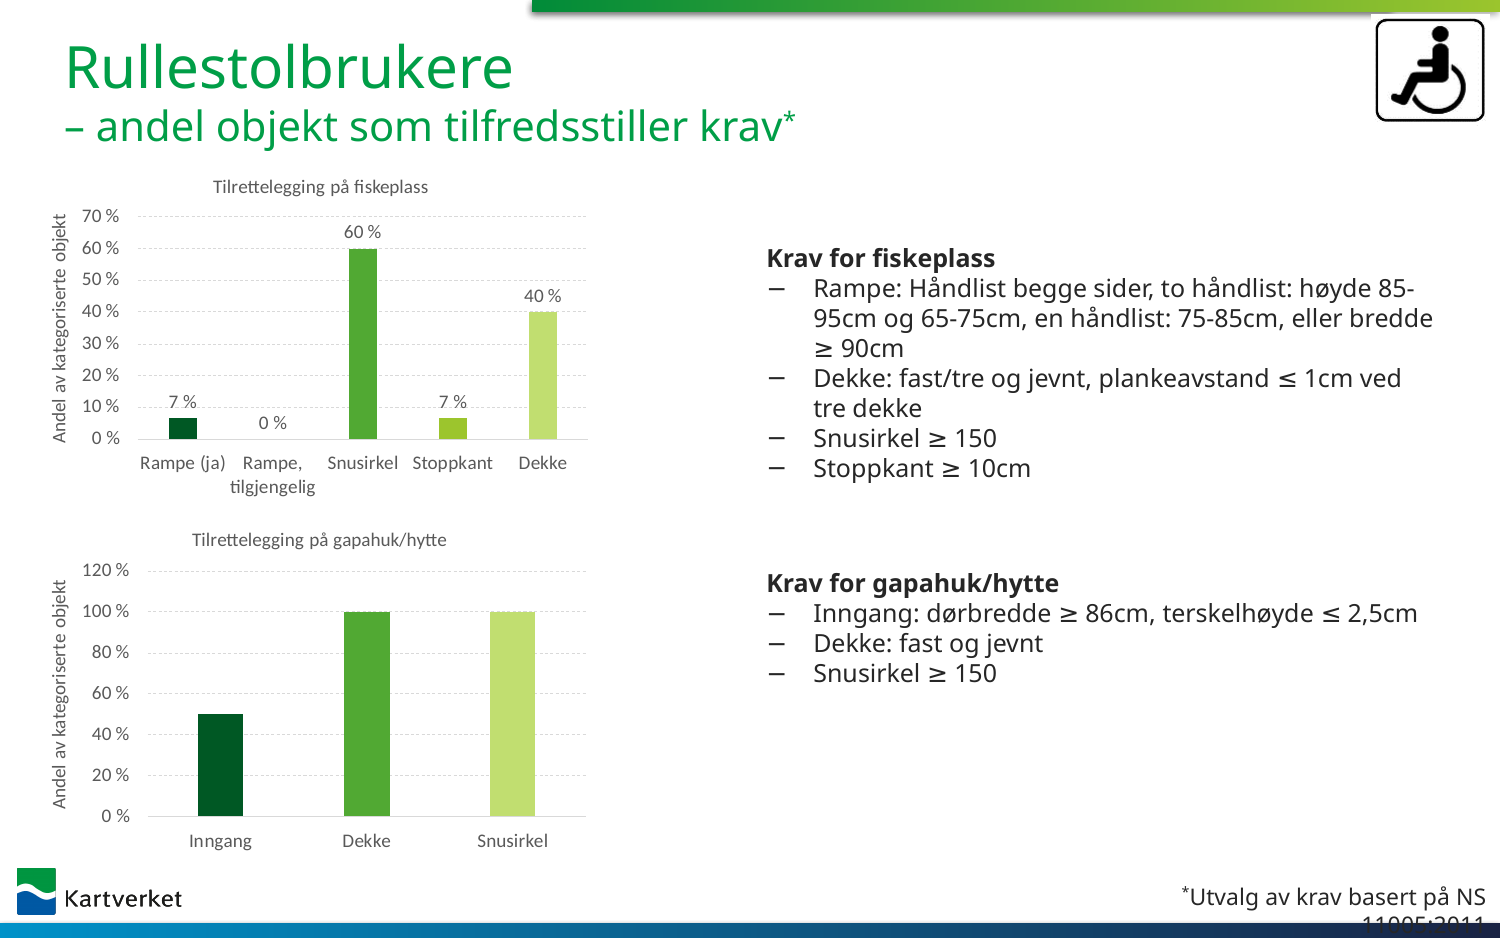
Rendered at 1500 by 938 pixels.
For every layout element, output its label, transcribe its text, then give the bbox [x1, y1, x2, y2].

text_box *Utvalg av krav basert på NS 11005:2011 [1068, 873, 1500, 938]
text_box Krav for gapahuk/hytte Inngang: dørbredde ≥ 86cm, terskelhøyde ≤ 2,5cm Dekke: fast og jevnt Snusirkel ≥ 150 [751, 560, 1452, 695]
text_box Rullestolbrukere – andel objekt som tilfredsstiller krav* [49, 29, 1431, 158]
picture [41, 166, 599, 505]
picture [41, 520, 597, 859]
text_box Krav for fiskeplass Rampe: Håndlist begge sider, to håndlist: høyde 85-95cm og 65-75cm, en håndlist: 75-85cm, eller bredde ≥ 90cm Dekke: fast/tre og jevnt, plankeavstand ≤ 1cm ved tre dekke Snusirkel ≥ 150 Stoppkant ≥ 10cm [751, 235, 1452, 490]
picture [1371, 13, 1491, 127]
